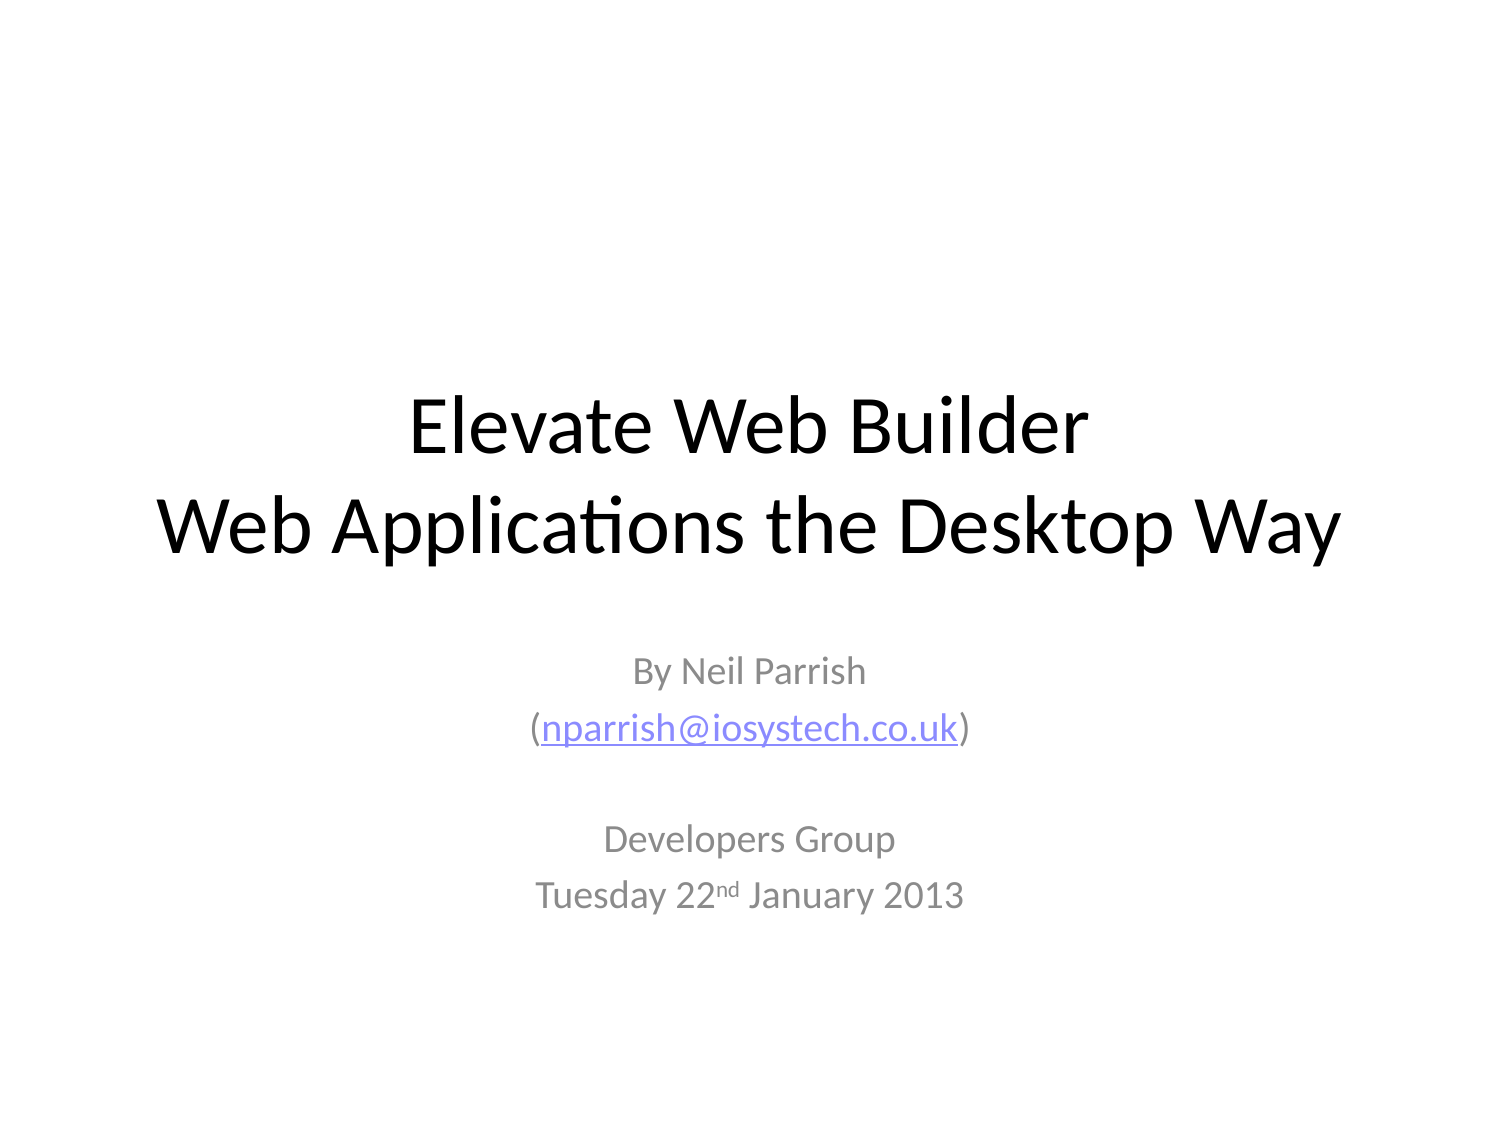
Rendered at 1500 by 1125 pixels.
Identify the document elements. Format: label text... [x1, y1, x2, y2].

title Elevate Web Builder Web Applications the Desktop Way [112, 349, 1388, 591]
subtitle By Neil Parrish (nparrish@iosystech.co.uk) Developers Group Tuesday 22nd January 2013 [225, 637, 1275, 925]
